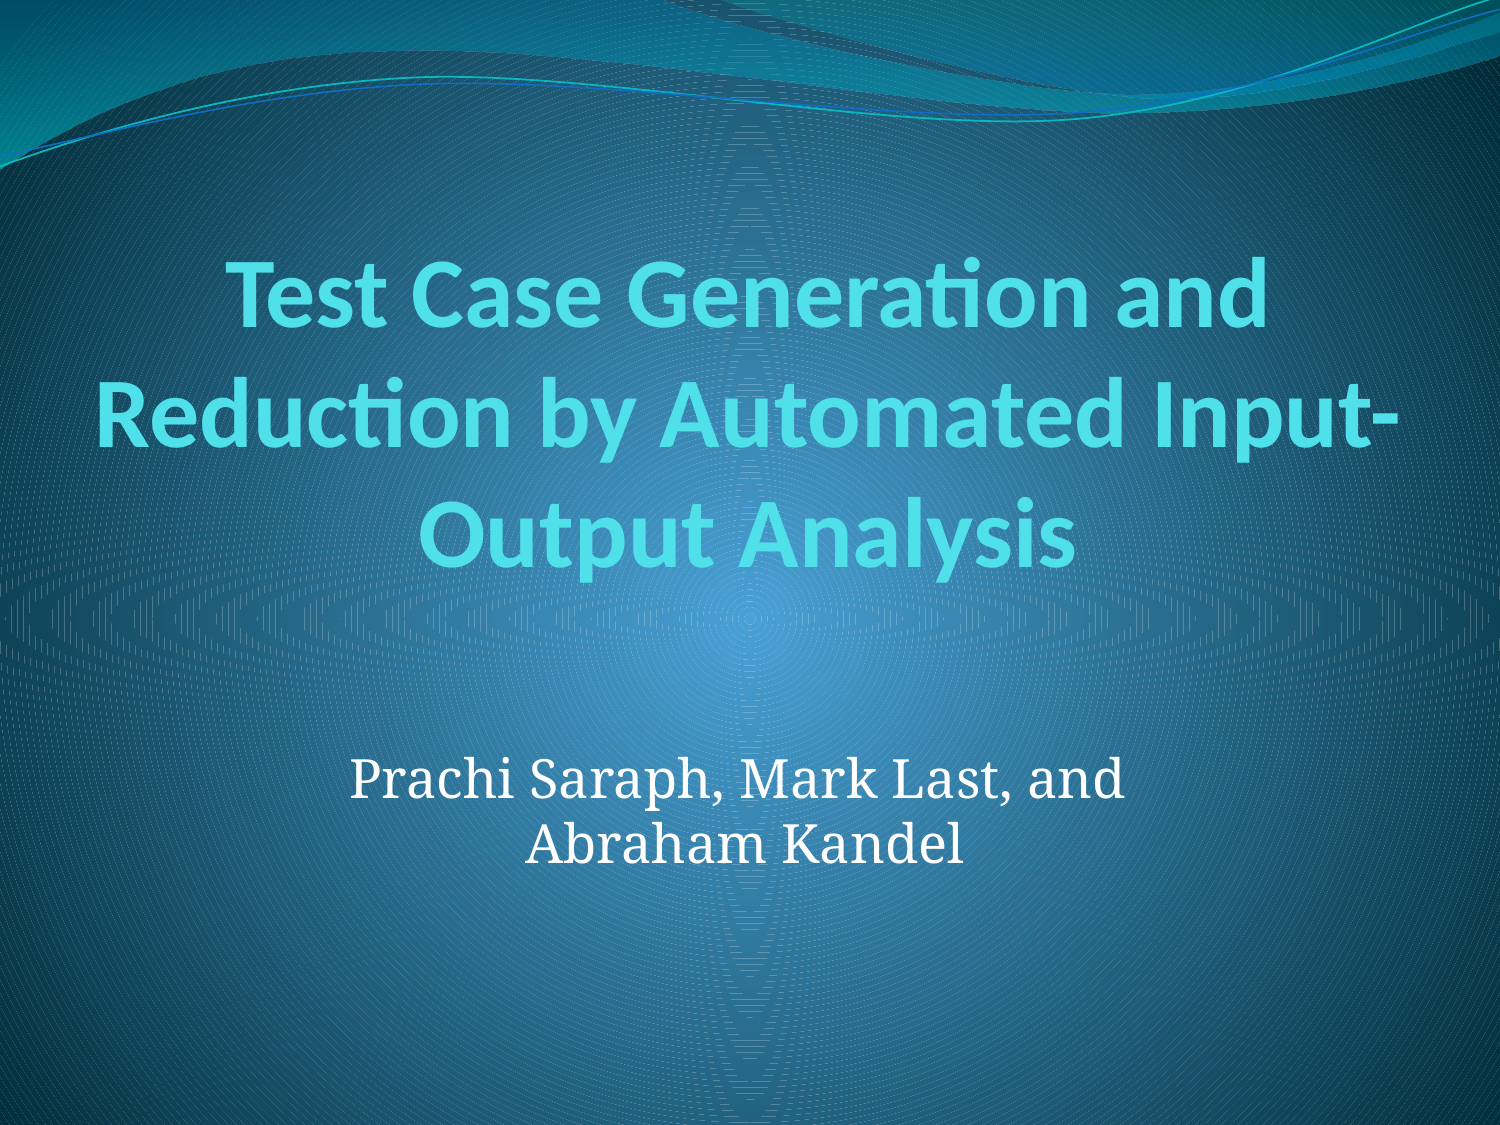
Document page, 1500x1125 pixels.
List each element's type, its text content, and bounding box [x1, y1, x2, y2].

title Test Case Generation and Reduction by Automated Input-Output Analysis [37, 287, 1463, 588]
subtitle Prachi Saraph, Mark Last, and Abraham Kandel [225, 737, 1275, 988]
